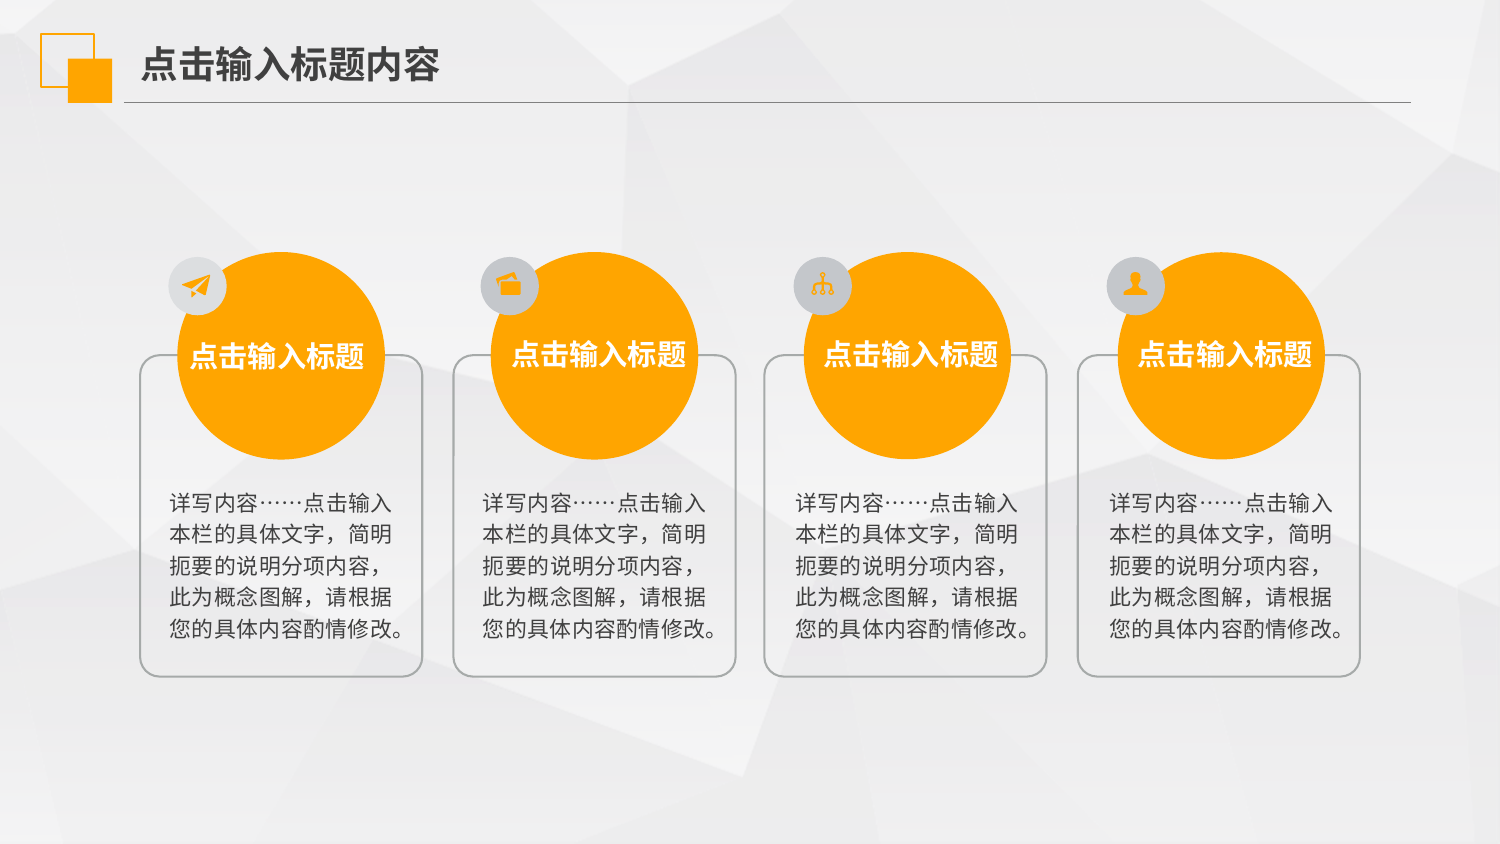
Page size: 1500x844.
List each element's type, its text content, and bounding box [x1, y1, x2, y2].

text_box [1077, 355, 1360, 677]
text_box [764, 355, 1047, 677]
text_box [1106, 256, 1166, 316]
text_box [183, 392, 379, 460]
text_box [803, 252, 1005, 460]
text_box 点击输入标题 [813, 320, 1009, 392]
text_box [480, 256, 540, 316]
text_box [1117, 324, 1319, 460]
text_box 详写内容……点击输入本栏的具体文字，简明扼要的说明分项内容，此为概念图解，请根据您的具体内容酌情修改。 [154, 493, 408, 633]
text_box [793, 256, 852, 316]
text_box 点击输入标题 [1128, 320, 1323, 392]
text_box 点击输入标题内容 [140, 32, 491, 95]
text_box [542, 252, 692, 320]
picture [0, 0, 1500, 844]
text_box [140, 355, 423, 677]
text_box 详写内容……点击输入本栏的具体文字，简明扼要的说明分项内容，此为概念图解，请根据您的具体内容酌情修改。 [482, 493, 707, 633]
text_box [490, 324, 692, 460]
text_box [168, 256, 227, 316]
text_box 详写内容……点击输入本栏的具体文字，简明扼要的说明分项内容，此为概念图解，请根据您的具体内容酌情修改。 [1109, 493, 1333, 633]
text_box [1170, 252, 1319, 320]
text_box [453, 355, 736, 677]
text_box 点击输入标题 [172, 320, 382, 392]
text_box [230, 252, 379, 320]
text_box 点击输入标题 [501, 320, 696, 392]
text_box 详写内容……点击输入本栏的具体文字，简明扼要的说明分项内容，此为概念图解，请根据您的具体内容酌情修改。 [795, 493, 1019, 633]
text_box [811, 272, 835, 295]
